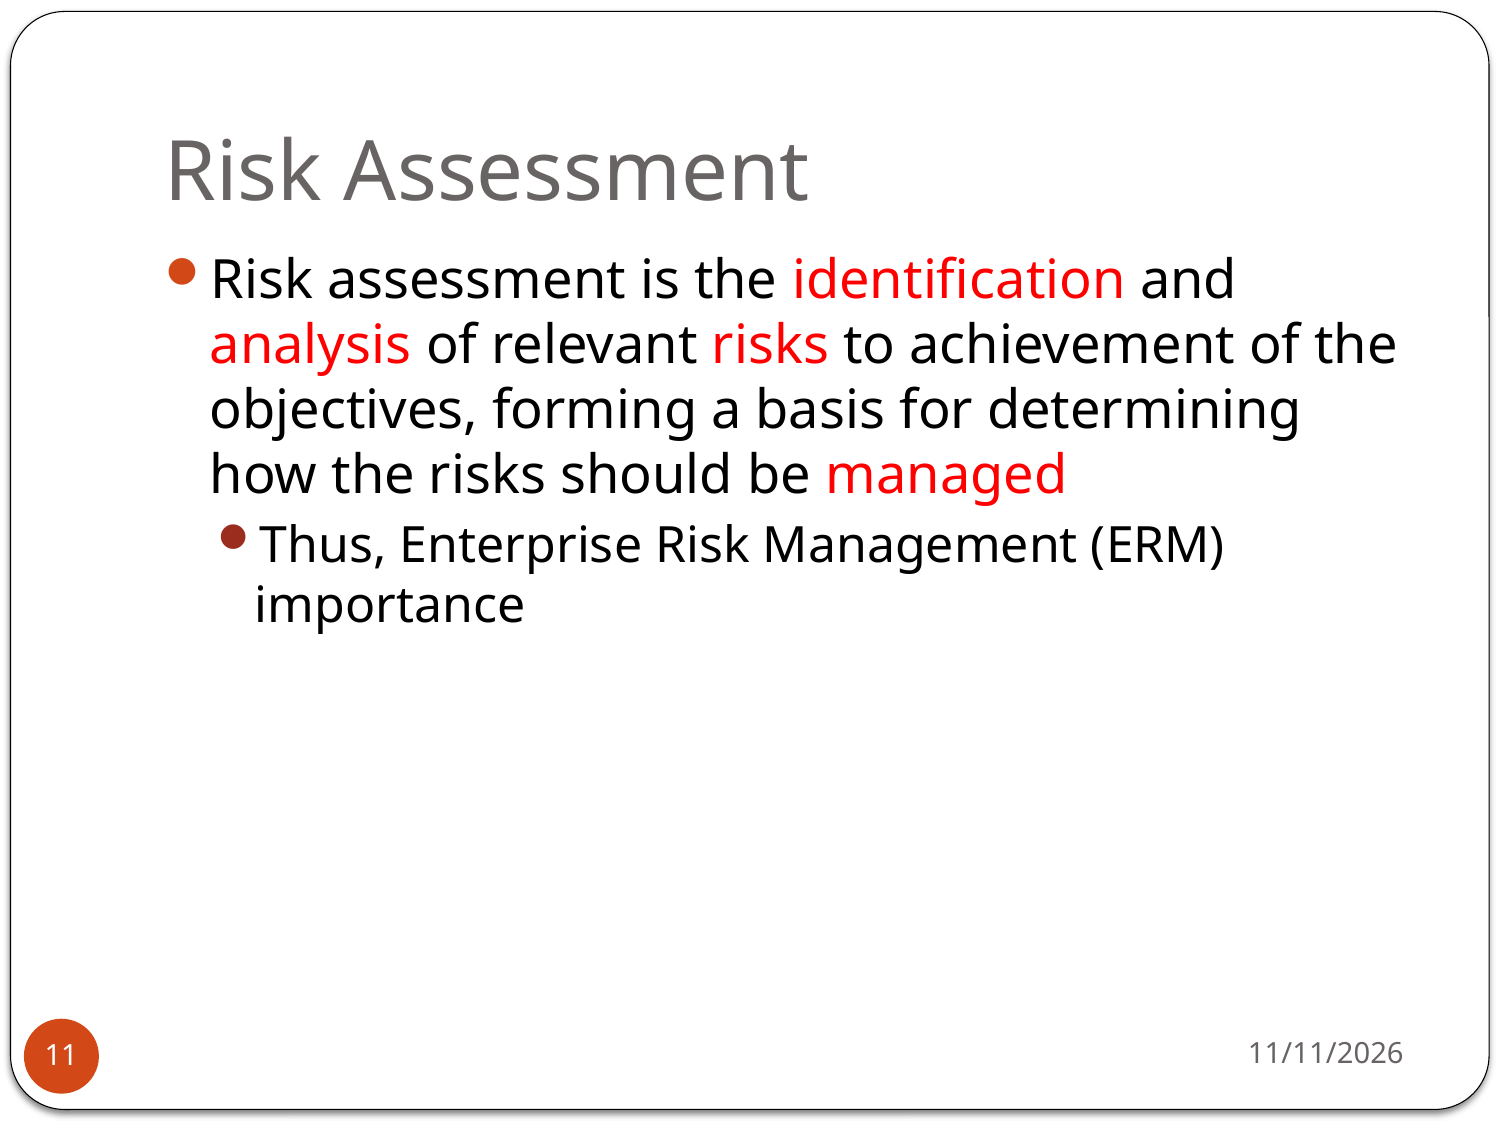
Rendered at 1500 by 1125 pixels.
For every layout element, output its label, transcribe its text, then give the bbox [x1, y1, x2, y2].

list Risk assessment is the identification and analysis of relevant risks to achievement of the objectives, forming a basis for determining how the risks should be managed Thus, Enterprise Risk Management (ERM) importance [150, 237, 1425, 988]
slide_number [1012, 1015, 1419, 1094]
slide_number 11 [23, 1018, 99, 1094]
title Risk Assessment [150, 45, 1425, 233]
